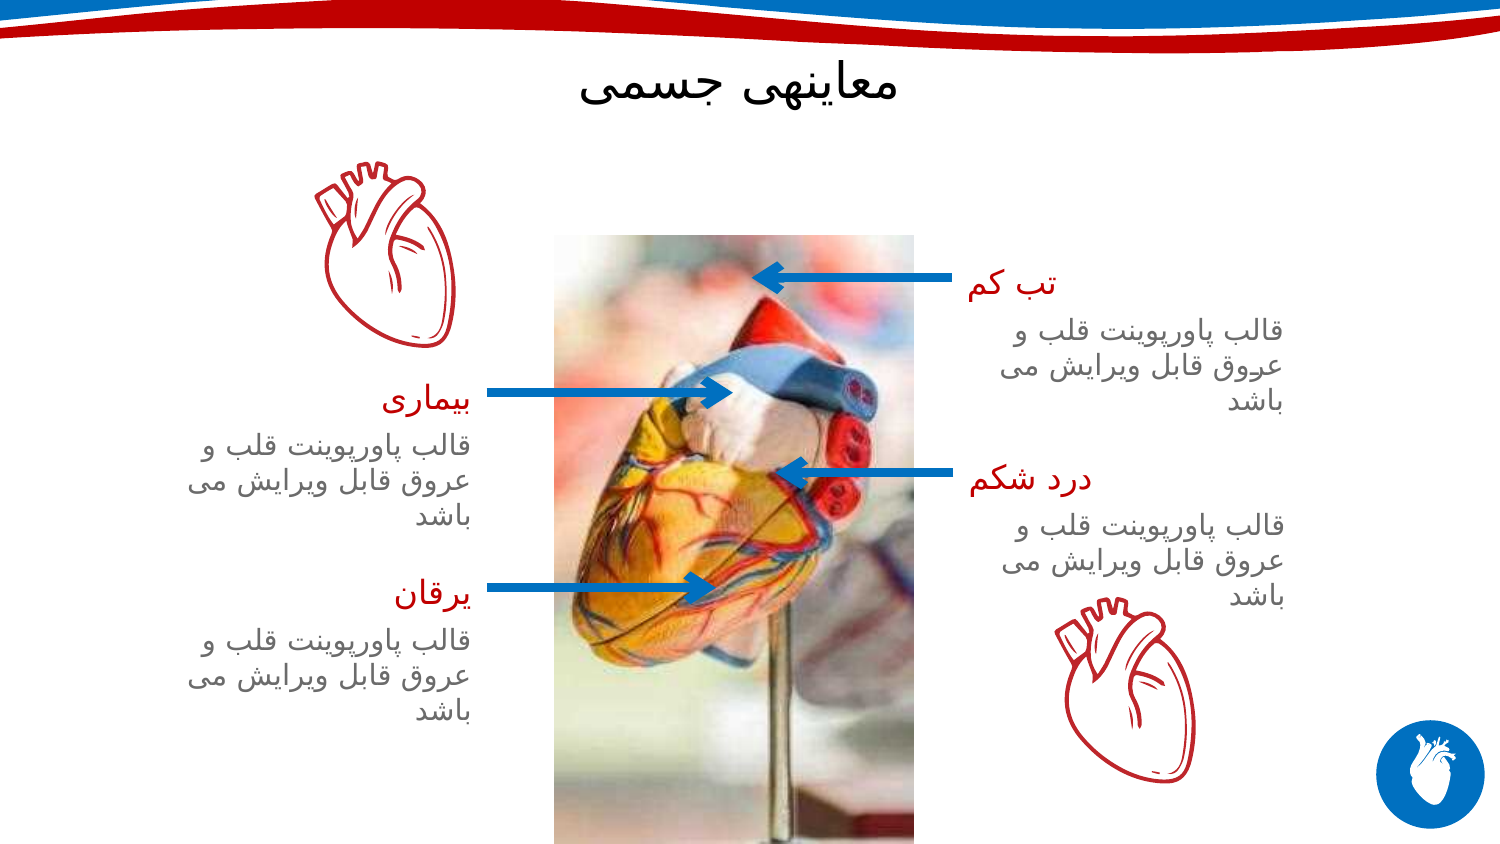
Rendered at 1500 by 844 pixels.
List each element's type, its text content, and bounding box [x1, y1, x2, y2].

subtitle قالب پاورپوینت قلب و عروق قابل ویرایش می باشد [138, 606, 487, 691]
title تب کم [951, 246, 1226, 296]
title بیماری [212, 361, 487, 411]
title درد شکم [953, 441, 1335, 505]
subtitle قالب پاورپوینت قلب و عروق قابل ویرایش می باشد [952, 491, 1301, 576]
picture [554, 235, 914, 844]
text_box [313, 160, 457, 349]
title معاینهی جسمی [354, 33, 1126, 127]
title یرقان [212, 556, 487, 606]
subtitle قالب پاورپوینت قلب و عروق قابل ویرایش می باشد [951, 296, 1300, 380]
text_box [1053, 596, 1197, 785]
subtitle قالب پاورپوینت قلب و عروق قابل ویرایش می باشد [138, 411, 487, 496]
